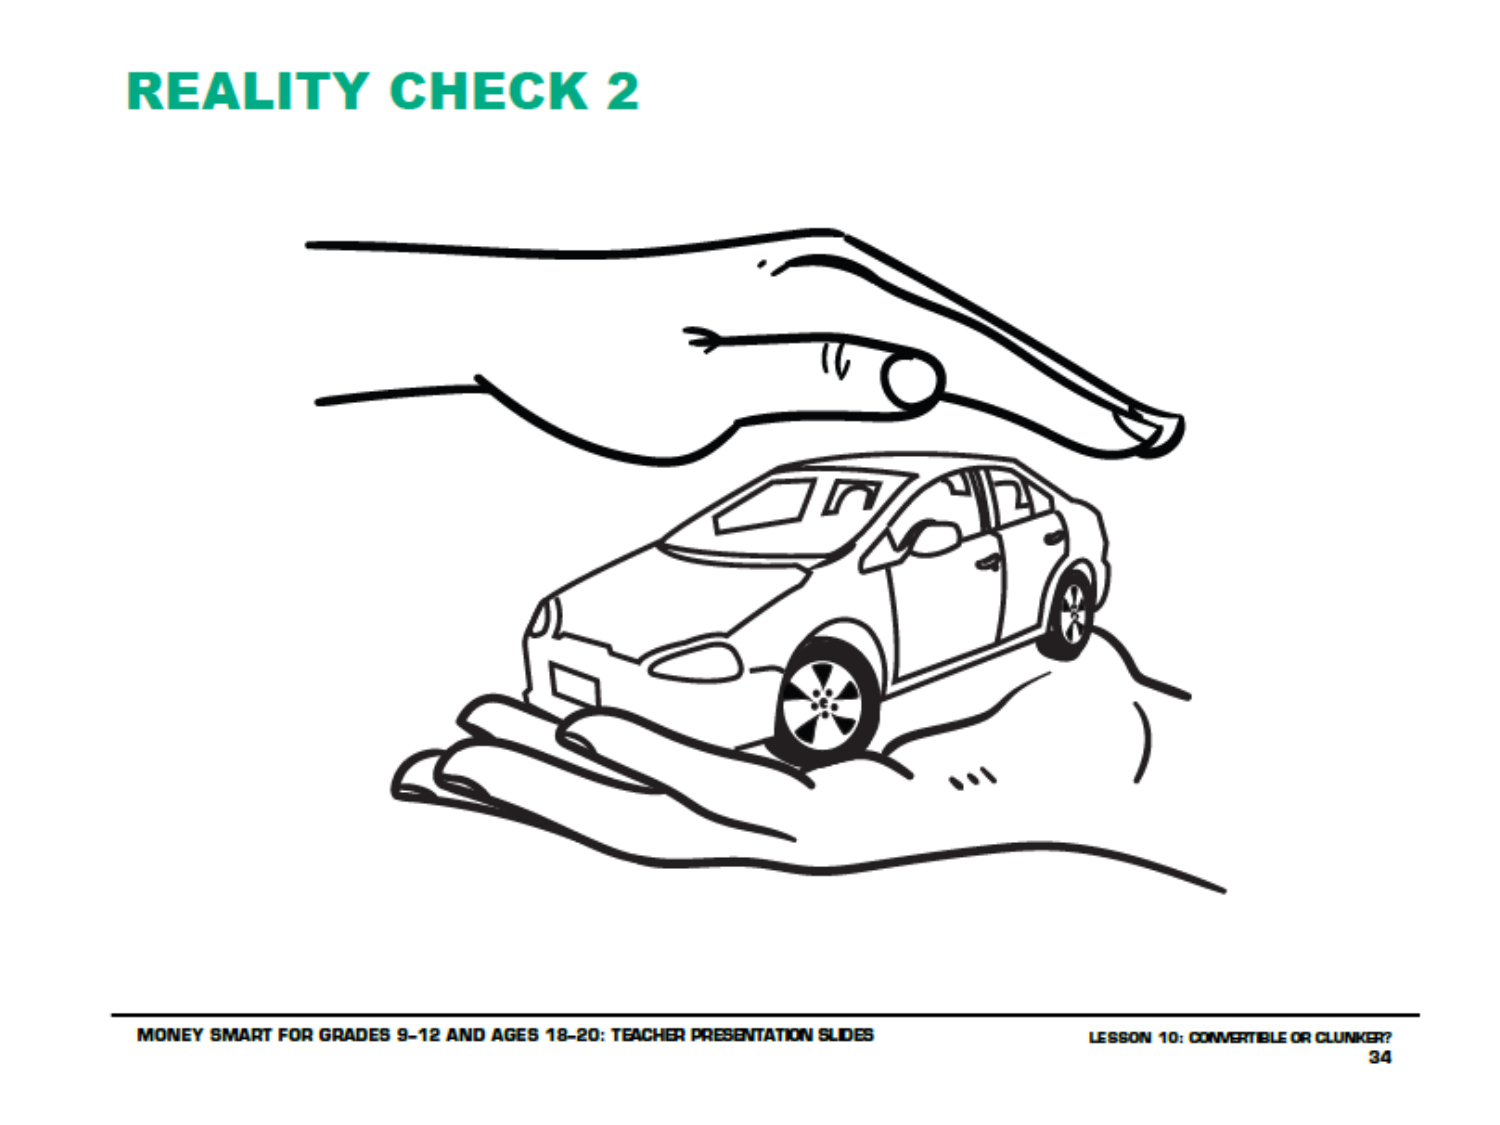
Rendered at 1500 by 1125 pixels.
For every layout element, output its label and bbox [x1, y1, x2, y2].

picture [62, 14, 1451, 1101]
